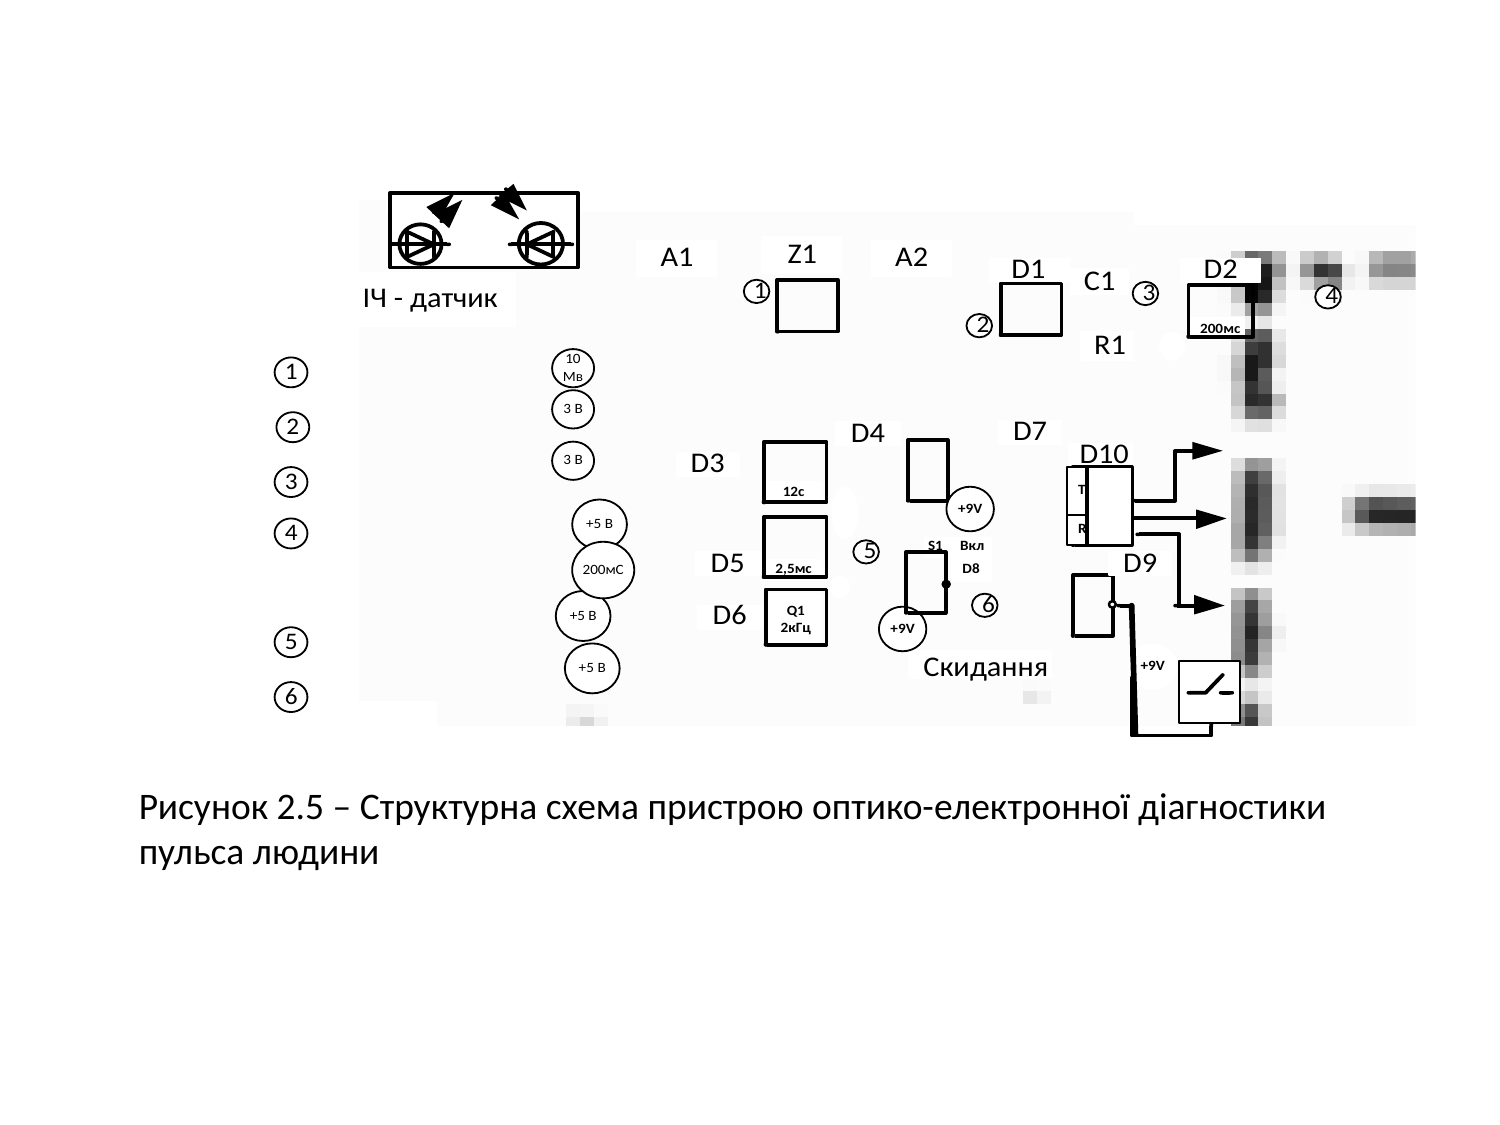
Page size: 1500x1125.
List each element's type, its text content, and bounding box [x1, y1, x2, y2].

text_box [98, 66, 1424, 740]
text_box Рисунок 2.5 – Структурна схема пристрою оптико-електронної діагностики пульса людини [123, 775, 1400, 880]
